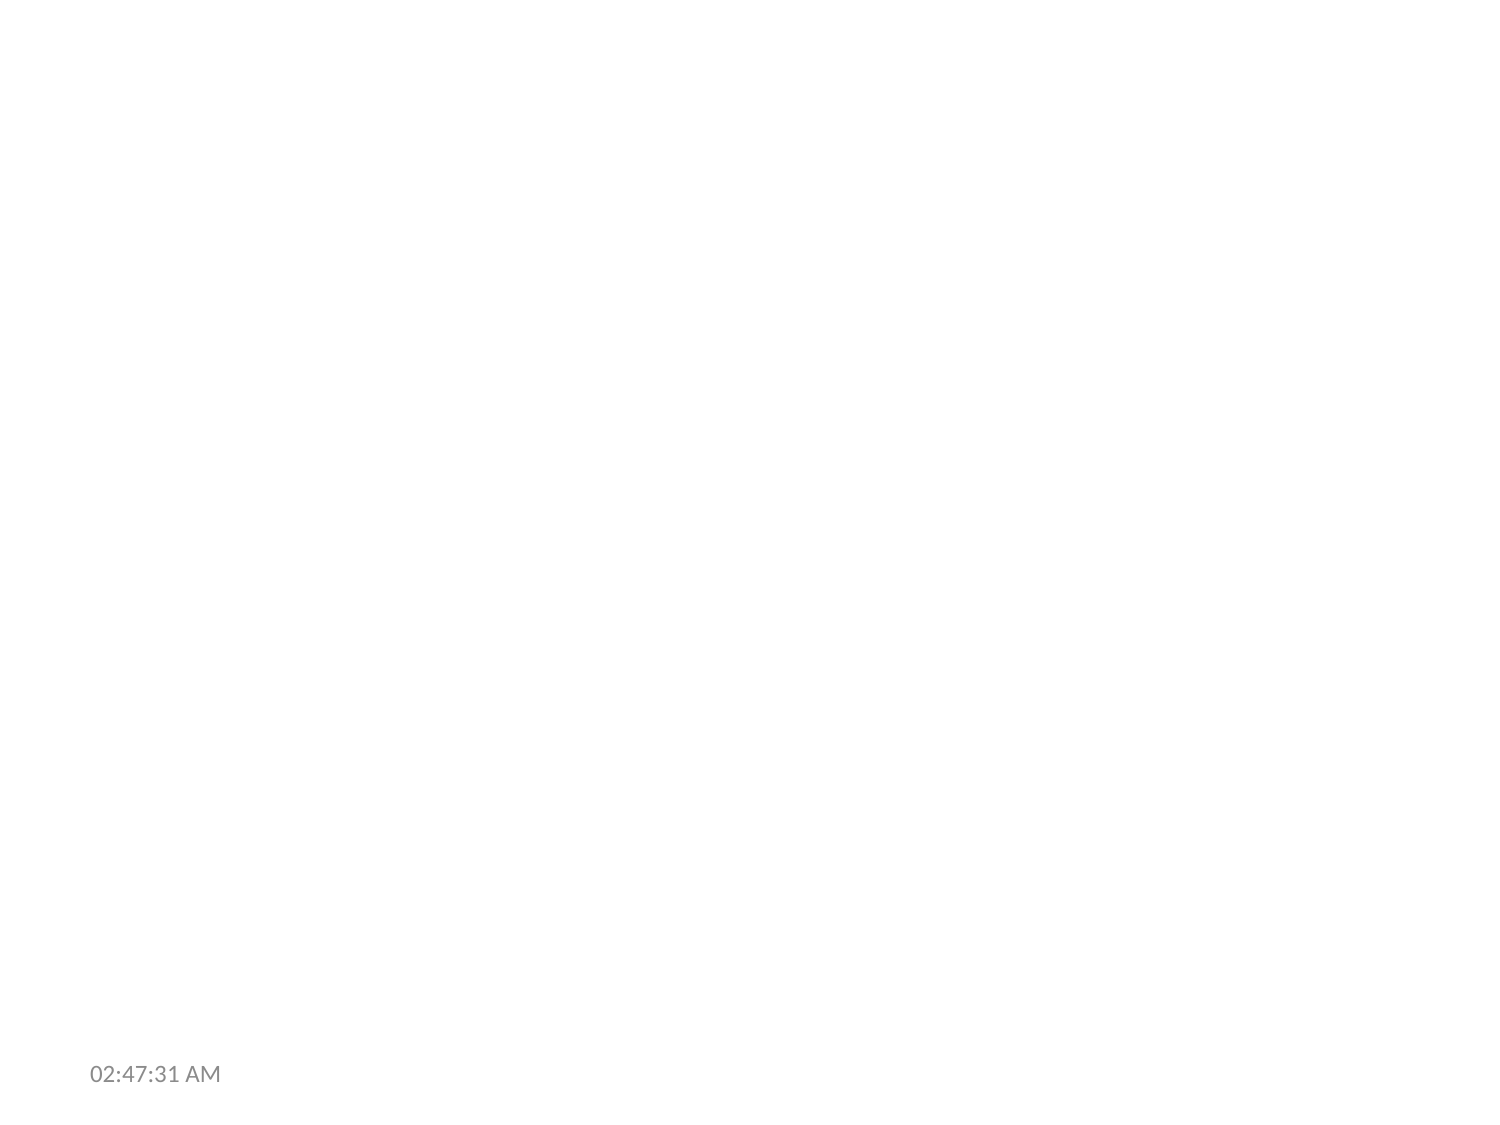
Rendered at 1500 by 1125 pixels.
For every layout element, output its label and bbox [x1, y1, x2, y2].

slide_number [75, 1042, 425, 1103]
